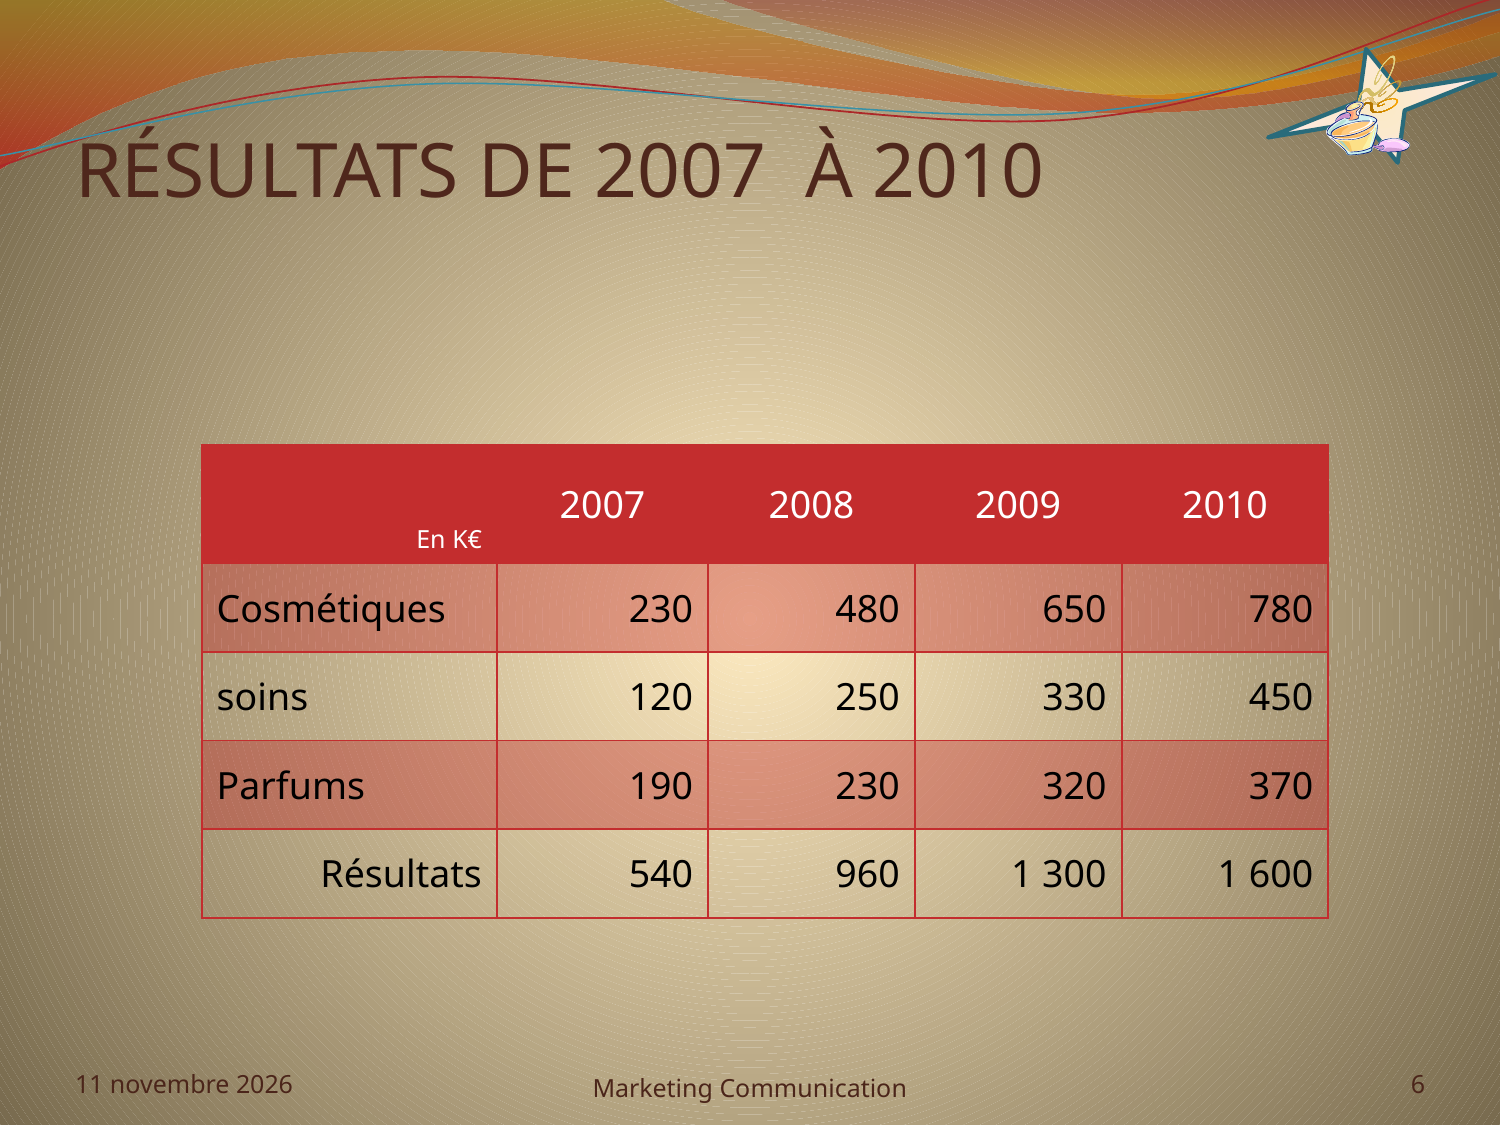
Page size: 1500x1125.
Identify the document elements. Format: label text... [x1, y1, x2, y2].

table_cell Résultats [203, 830, 496, 917]
table_cell Parfums [203, 741, 496, 828]
table_header 2010 [1123, 446, 1327, 563]
slide_number 6 [1299, 1042, 1425, 1103]
footer Marketing Communication [474, 1042, 1025, 1103]
table_cell 450 [1123, 653, 1327, 740]
table_cell 540 [498, 830, 707, 917]
table_cell 230 [709, 741, 914, 828]
table_cell 370 [1123, 741, 1327, 828]
table_cell 650 [916, 564, 1121, 651]
slide_number mars 11 [75, 1042, 425, 1103]
table_cell 120 [498, 653, 707, 740]
title Résultats de 2007 à 2010 [75, 115, 1425, 303]
table_cell 250 [709, 653, 914, 740]
table_cell Cosmétiques [203, 564, 496, 651]
table_header 2008 [709, 446, 914, 563]
table_cell 1 600 [1123, 830, 1327, 917]
table_cell 480 [709, 564, 914, 651]
table_header En K€ [203, 446, 496, 563]
table_cell 190 [498, 741, 707, 828]
table_cell 780 [1123, 564, 1327, 651]
table_cell 1 300 [916, 830, 1121, 917]
table_cell 330 [916, 653, 1121, 740]
table_cell 960 [709, 830, 914, 917]
table_cell soins [203, 653, 496, 740]
table_cell 230 [498, 564, 707, 651]
table_header 2009 [916, 446, 1121, 563]
table_header 2007 [498, 446, 707, 563]
table_cell 320 [916, 741, 1121, 828]
